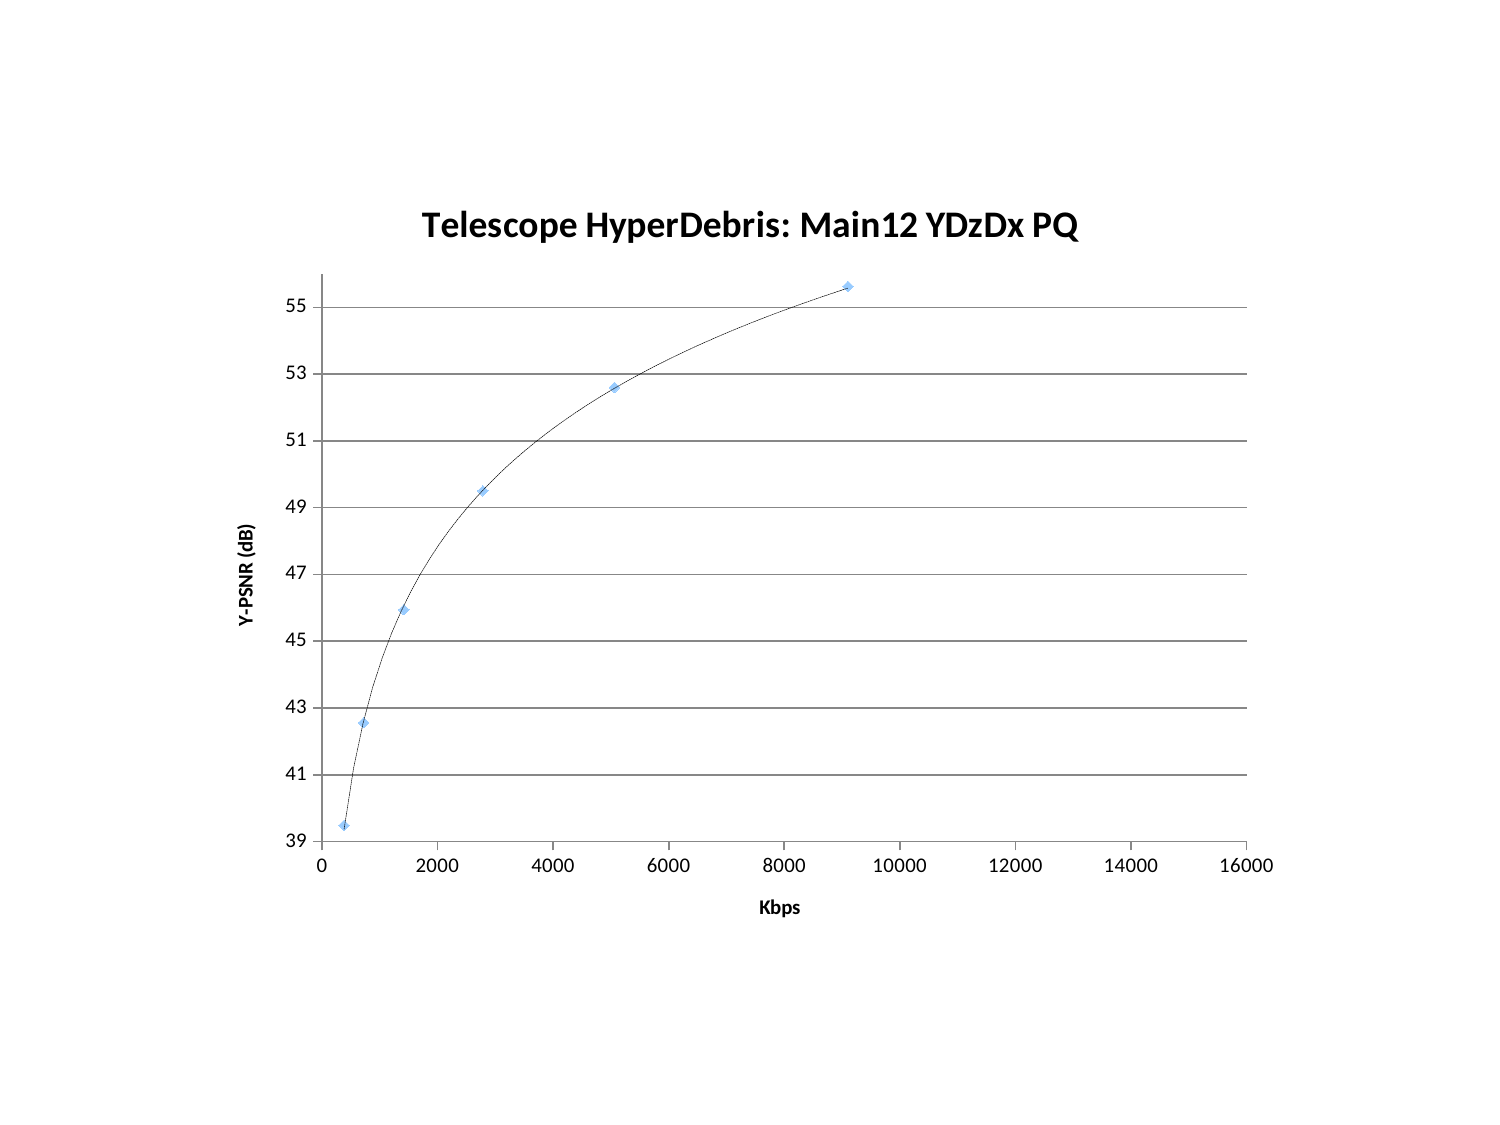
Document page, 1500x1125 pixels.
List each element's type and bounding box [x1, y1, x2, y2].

chart [203, 174, 1296, 951]
